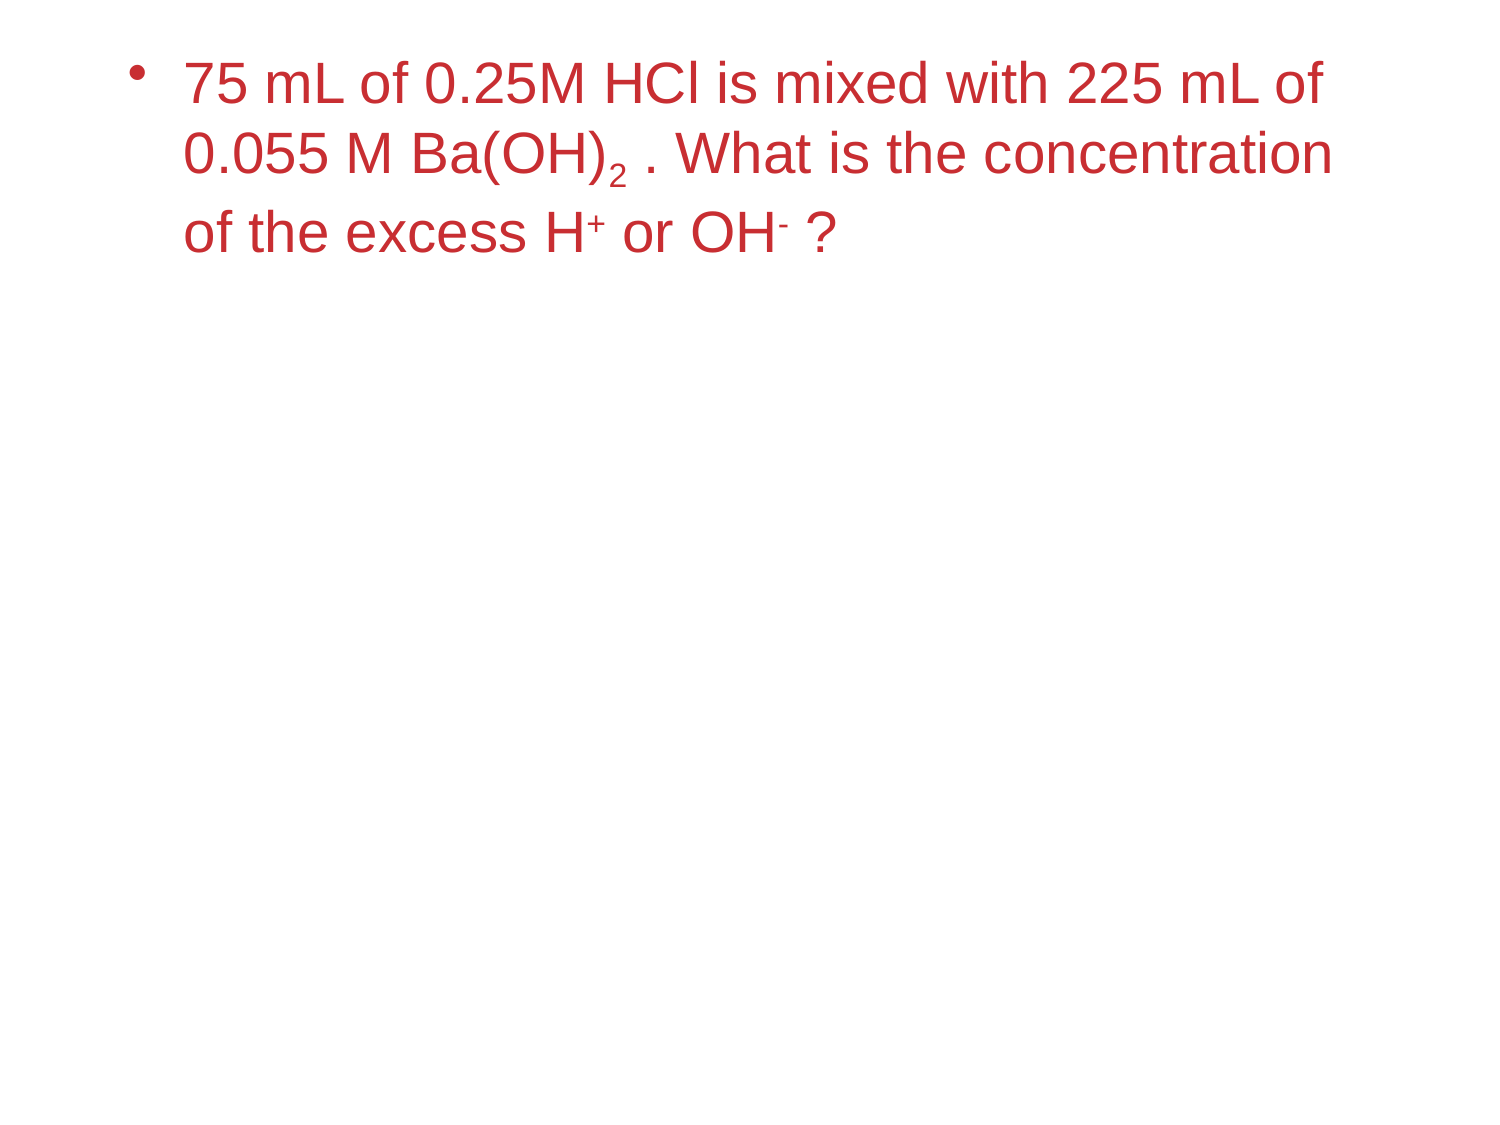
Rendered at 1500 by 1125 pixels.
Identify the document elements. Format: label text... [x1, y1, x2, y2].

list 75 mL of 0.25M HCl is mixed with 225 mL of 0.055 M Ba(OH)2 . What is the concentration of the excess H+ or OH- ? [112, 37, 1388, 713]
